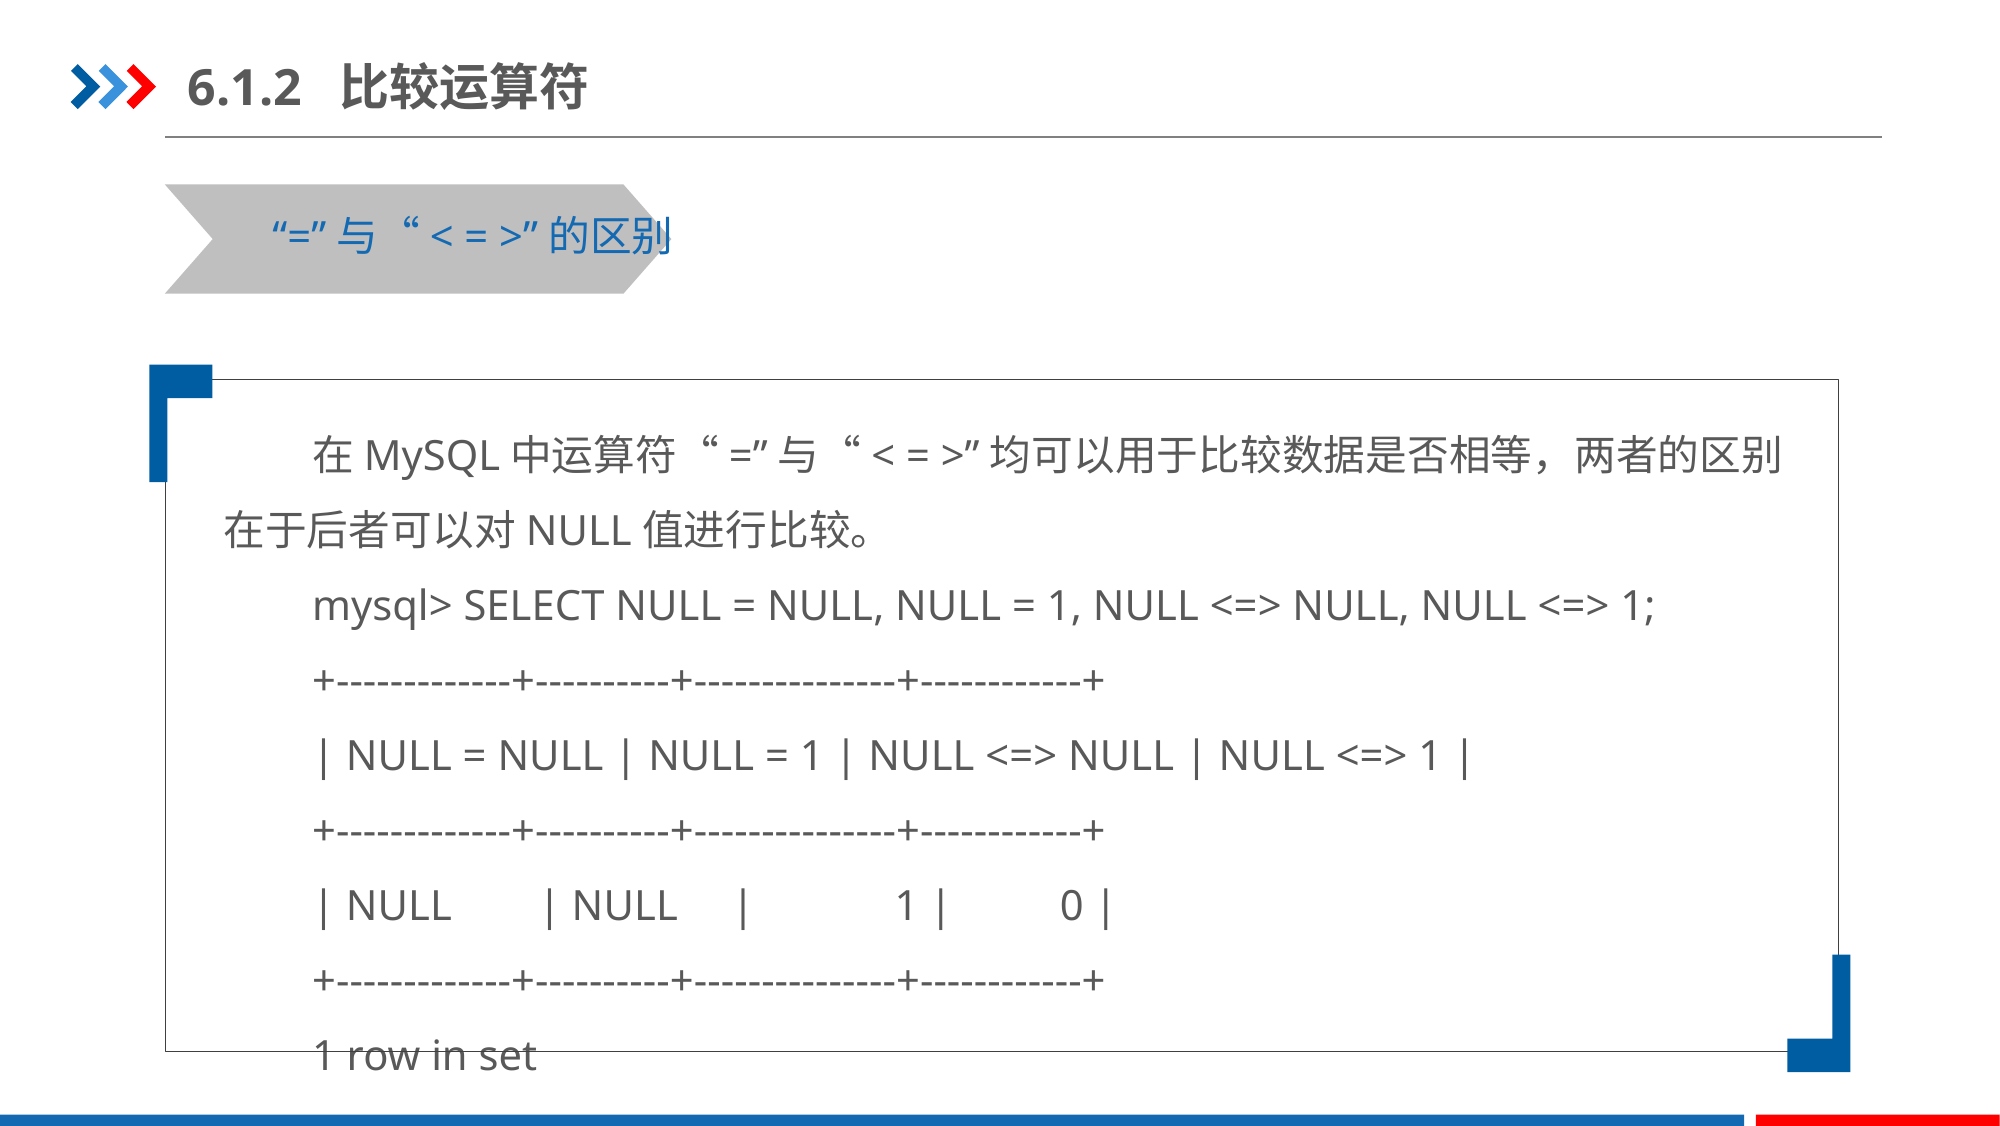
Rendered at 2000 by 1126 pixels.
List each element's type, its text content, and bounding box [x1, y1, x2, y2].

text_box [147, 363, 215, 484]
text_box [163, 378, 1841, 1053]
text_box [164, 184, 647, 294]
text_box “=”与“< = >”的区别 [257, 202, 689, 267]
text_box [1785, 953, 1852, 1074]
text_box 6.1.2 比较运算符 [187, 43, 827, 127]
